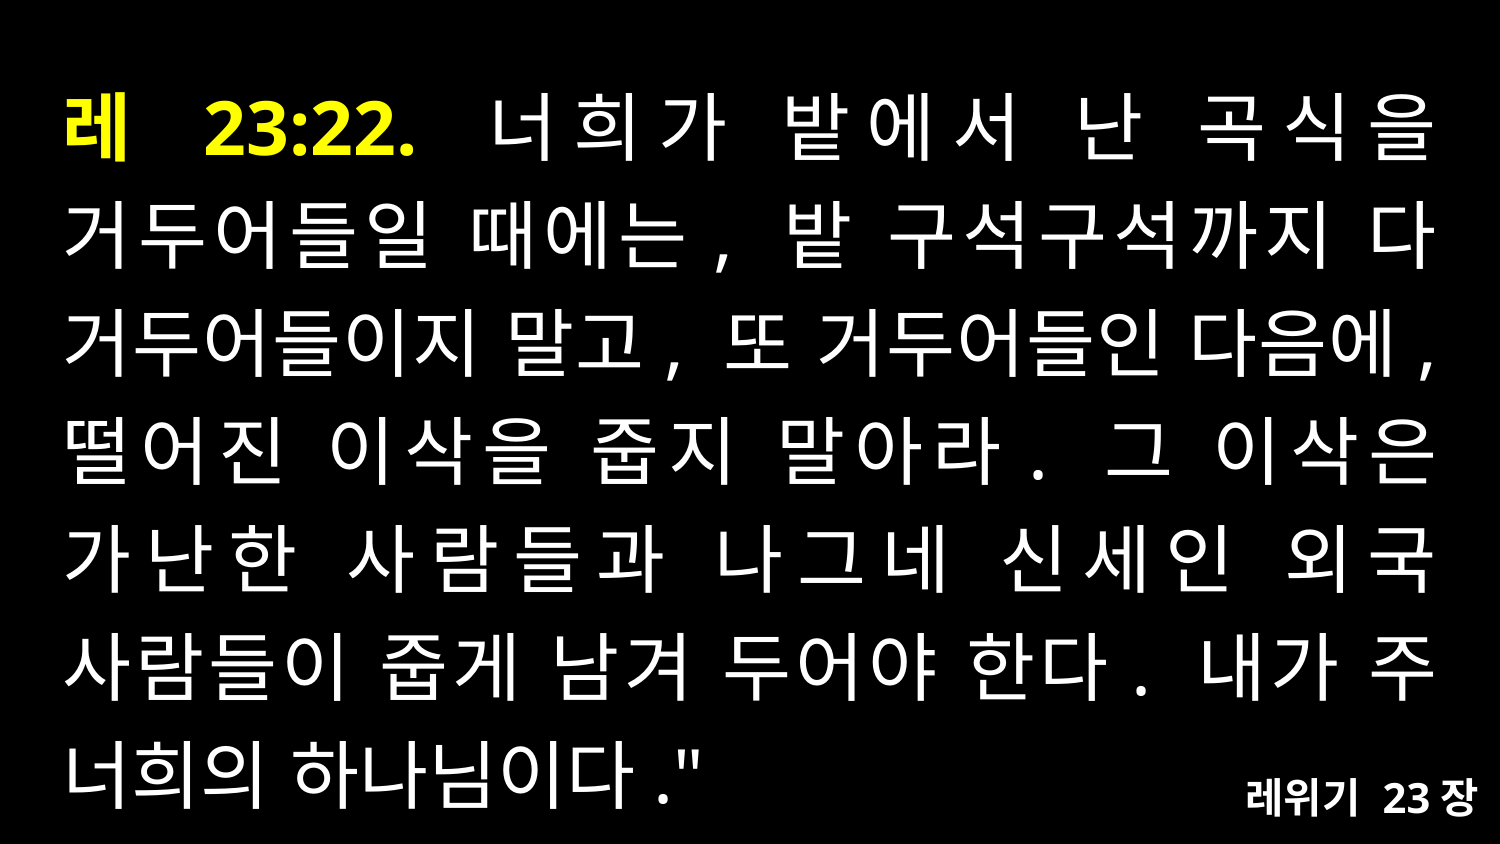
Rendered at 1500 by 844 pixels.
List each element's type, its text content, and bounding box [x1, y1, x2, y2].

title 레 23:22. 너희가 밭에서 난 곡식을 거두어들일 때에는, 밭 구석구석까지 다 거두어들이지 말고, 또 거두어들인 다음에, 떨어진 이삭을 줍지 말아라. 그 이삭은 가난한 사람들과 나그네 신세인 외국 사람들이 줍게 남겨 두어야 한다. 내가 주 너희의 하나님이다." [0, 0, 1500, 844]
subtitle 레위기 23장 [916, 770, 1500, 844]
